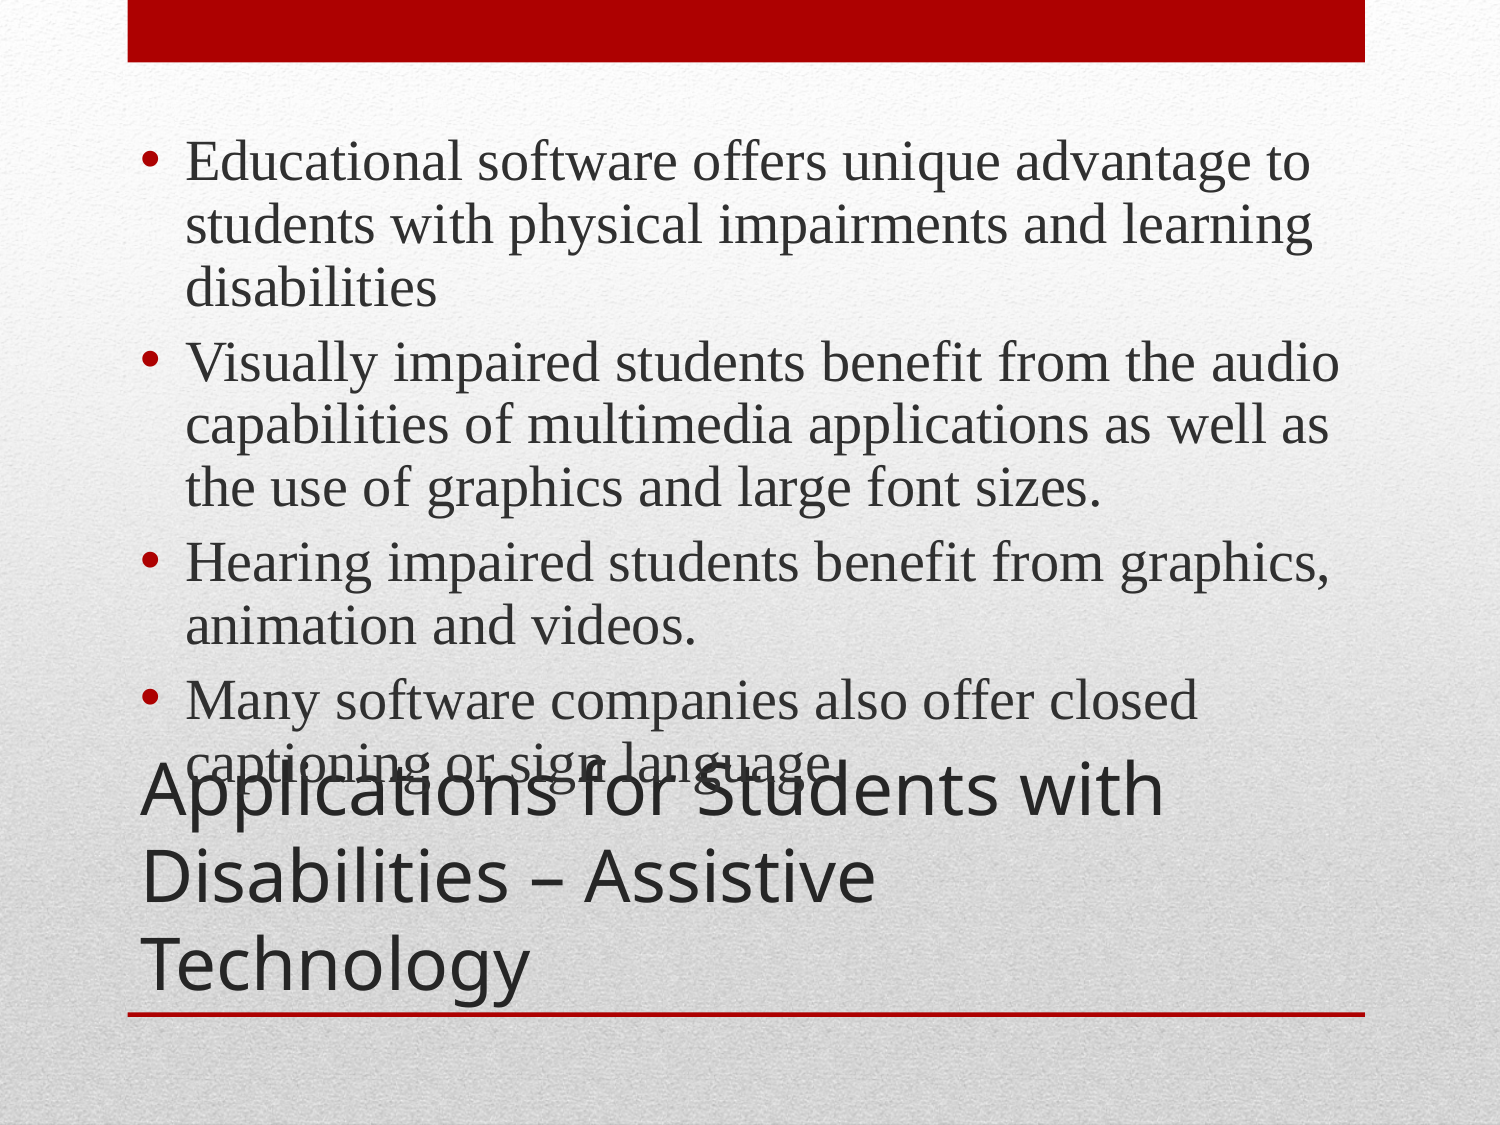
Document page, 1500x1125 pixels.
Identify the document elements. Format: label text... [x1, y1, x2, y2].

title Applications for Students with Disabilities – Assistive Technology [125, 813, 1238, 1013]
list Educational software offers unique advantage to students with physical impairments and learning disabilities Visually impaired students benefit from the audio capabilities of multimedia applications as well as the use of graphics and large font sizes. Hearing impaired students benefit from graphics, animation and videos. Many software companies also offer closed captioning or sign language. [125, 112, 1363, 813]
